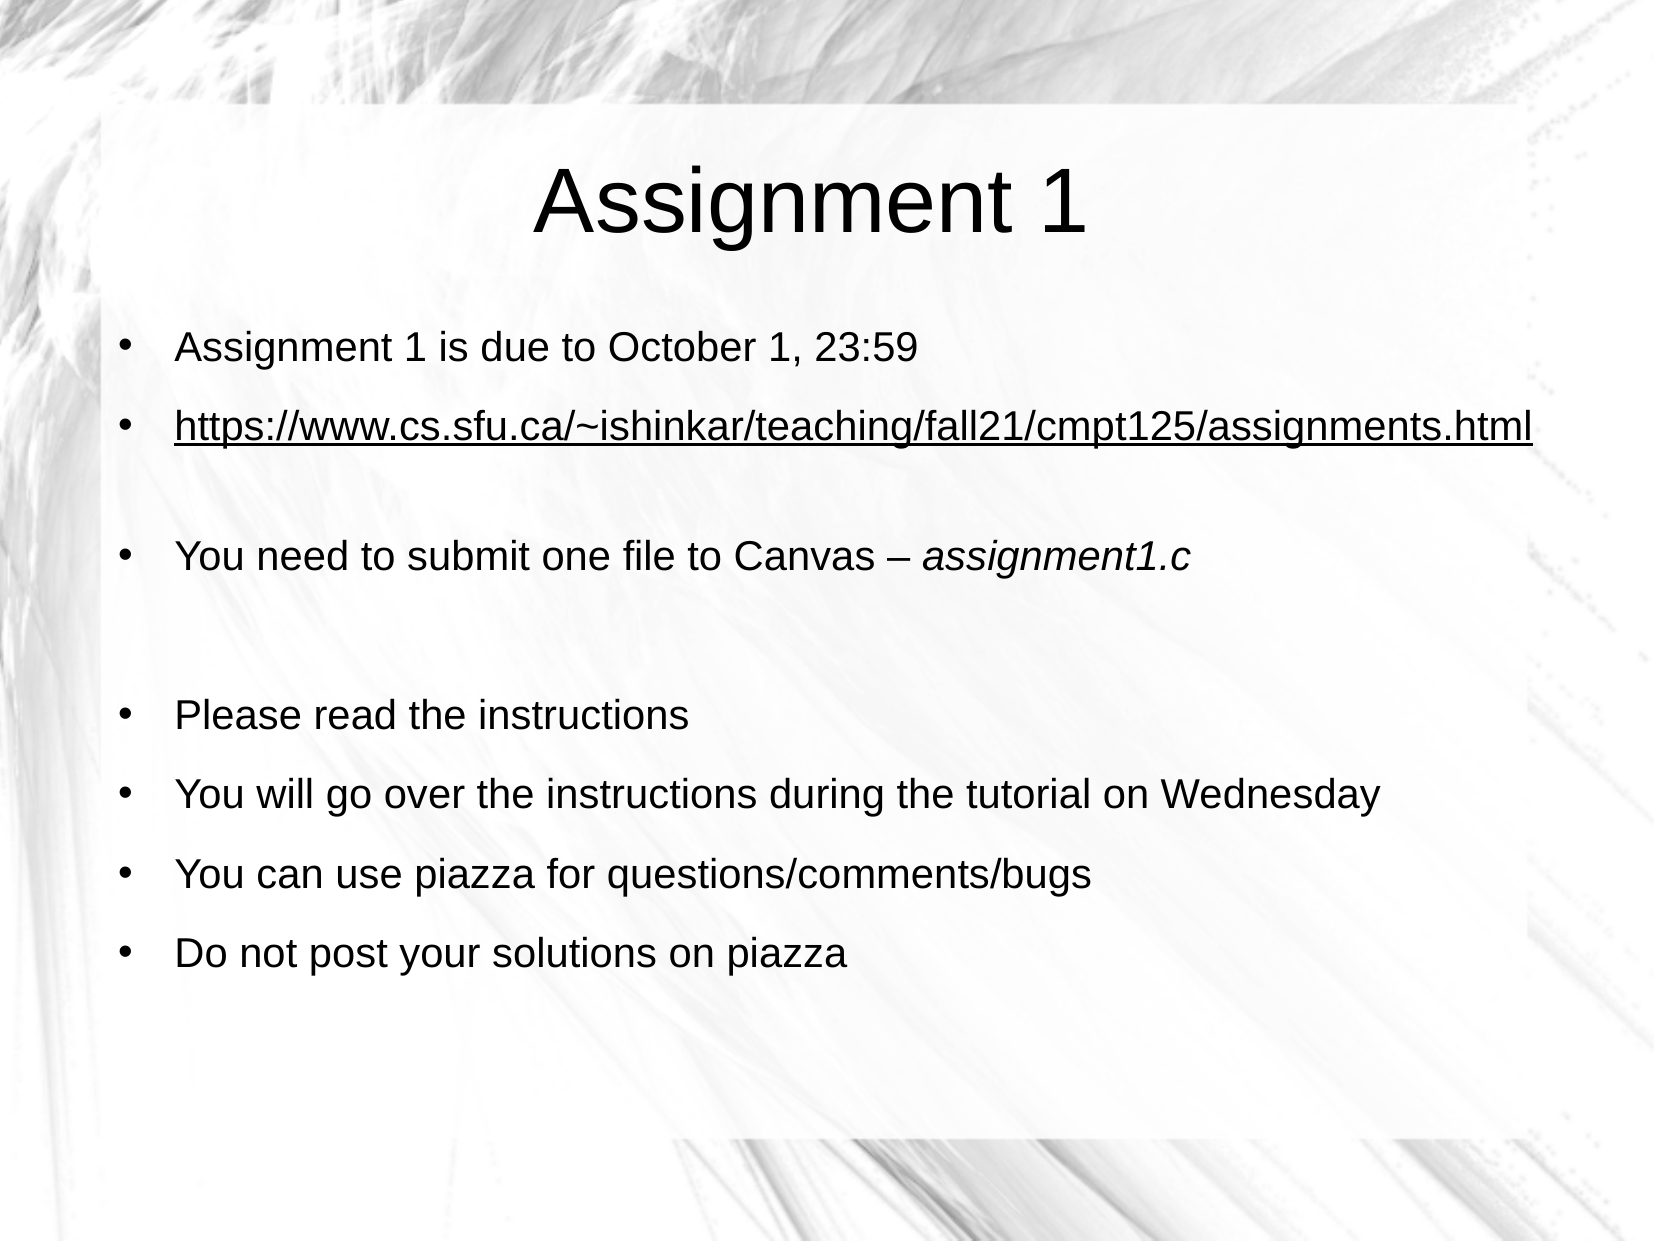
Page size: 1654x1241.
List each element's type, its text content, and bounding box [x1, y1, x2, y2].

title Assignment 1 [118, 112, 1506, 281]
list Assignment 1 is due to October 1, 23:59 https://www.cs.sfu.ca/~ishinkar/teaching/fall21/cmpt125/assignments.html You need to submit one file to Canvas – assignment1.c Please read the instructions You will go over the instructions during the tutorial on Wednesday You can use piazza for questions/comments/bugs Do not post your solutions on piazza [118, 319, 1571, 1102]
picture [0, 0, 1654, 1241]
